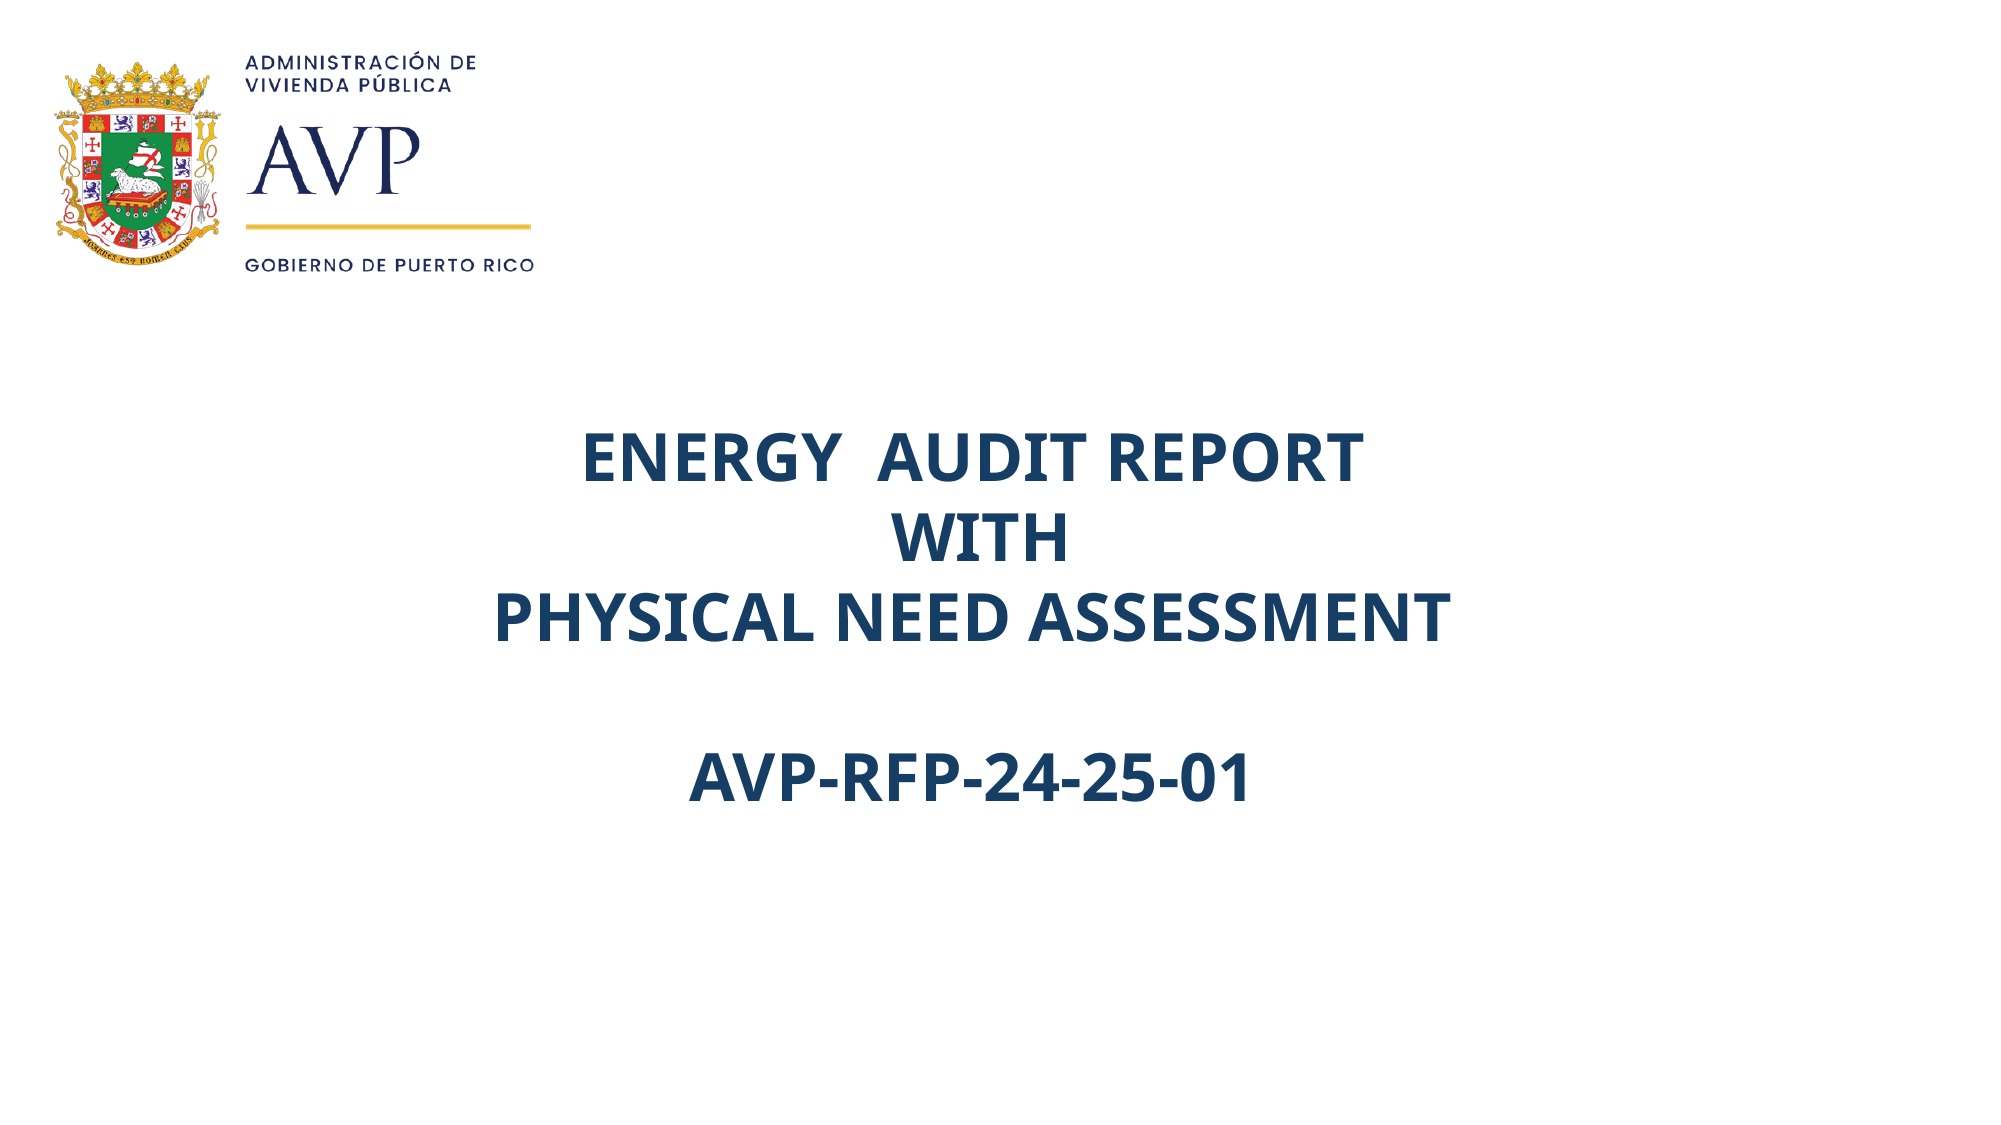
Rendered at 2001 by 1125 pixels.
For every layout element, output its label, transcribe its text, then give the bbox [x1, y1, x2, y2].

picture [40, 38, 555, 275]
text_box ENERGY AUDIT REPORT WITH PHYSICAL NEED ASSESSMENT AVP-RFP-24-25-01 [404, 407, 1542, 822]
